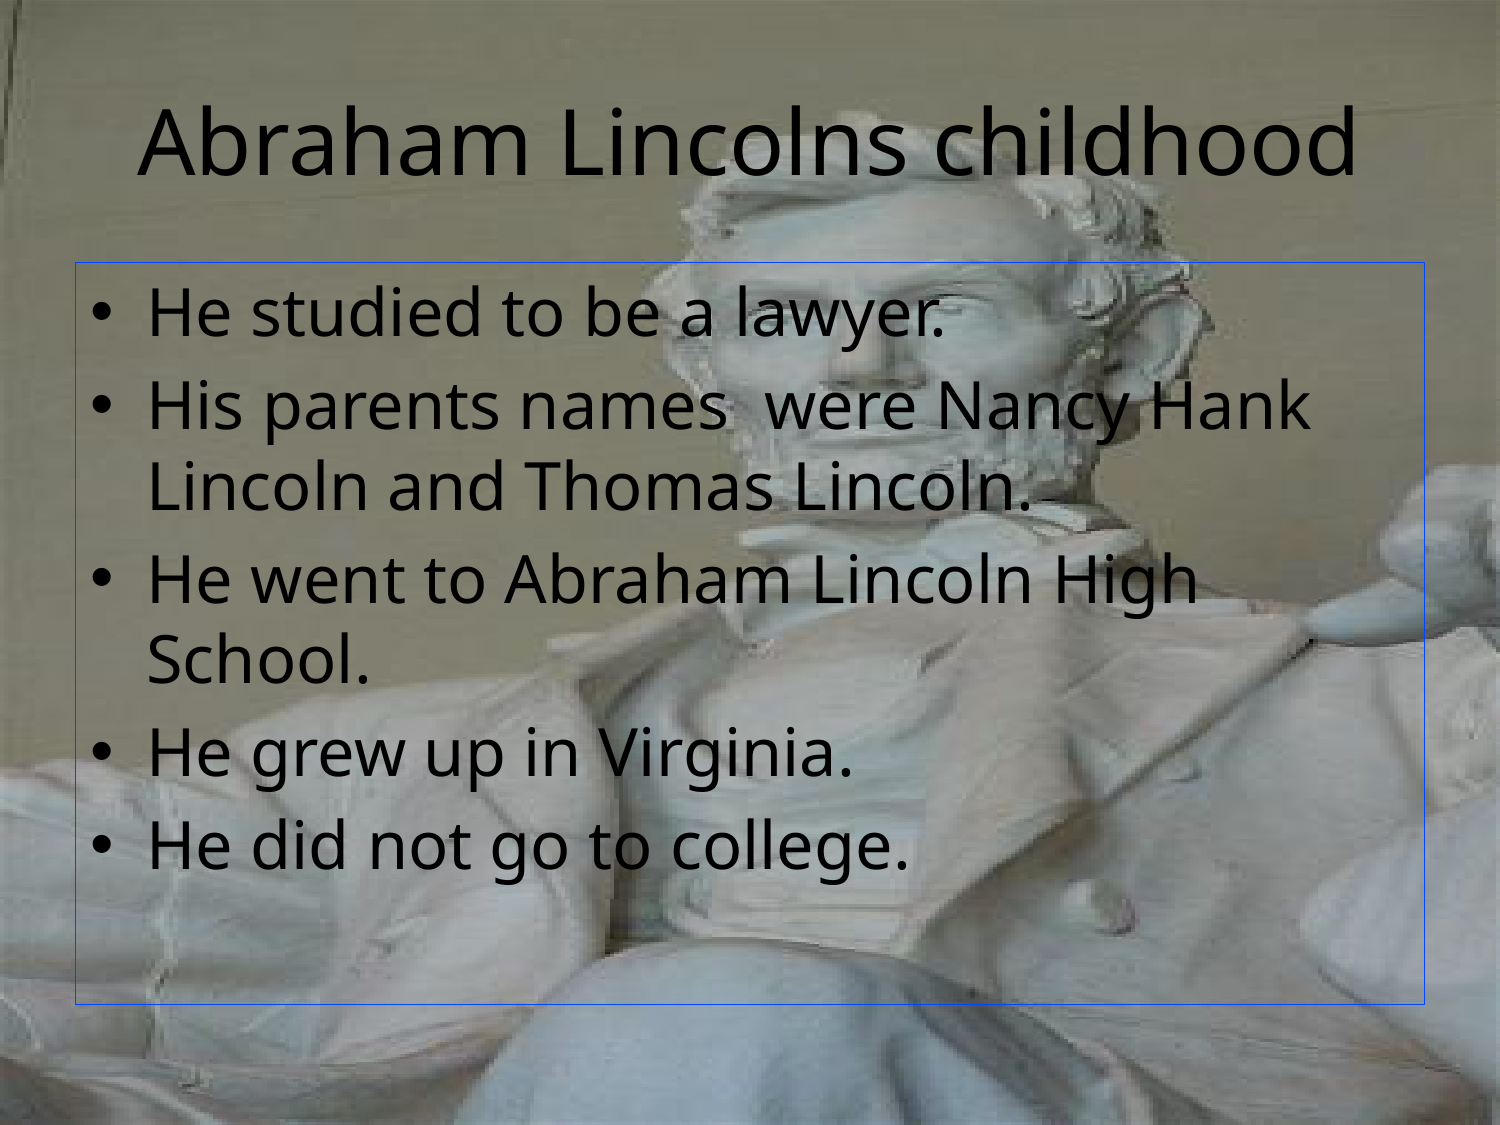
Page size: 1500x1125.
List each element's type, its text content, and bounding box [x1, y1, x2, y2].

list He studied to be a lawyer. His parents names were Nancy Hank Lincoln and Thomas Lincoln. He went to Abraham Lincoln High School. He grew up in Virginia. He did not go to college. [75, 262, 1425, 1005]
picture [0, 0, 1500, 1125]
title Abraham Lincolns childhood [75, 45, 1425, 233]
